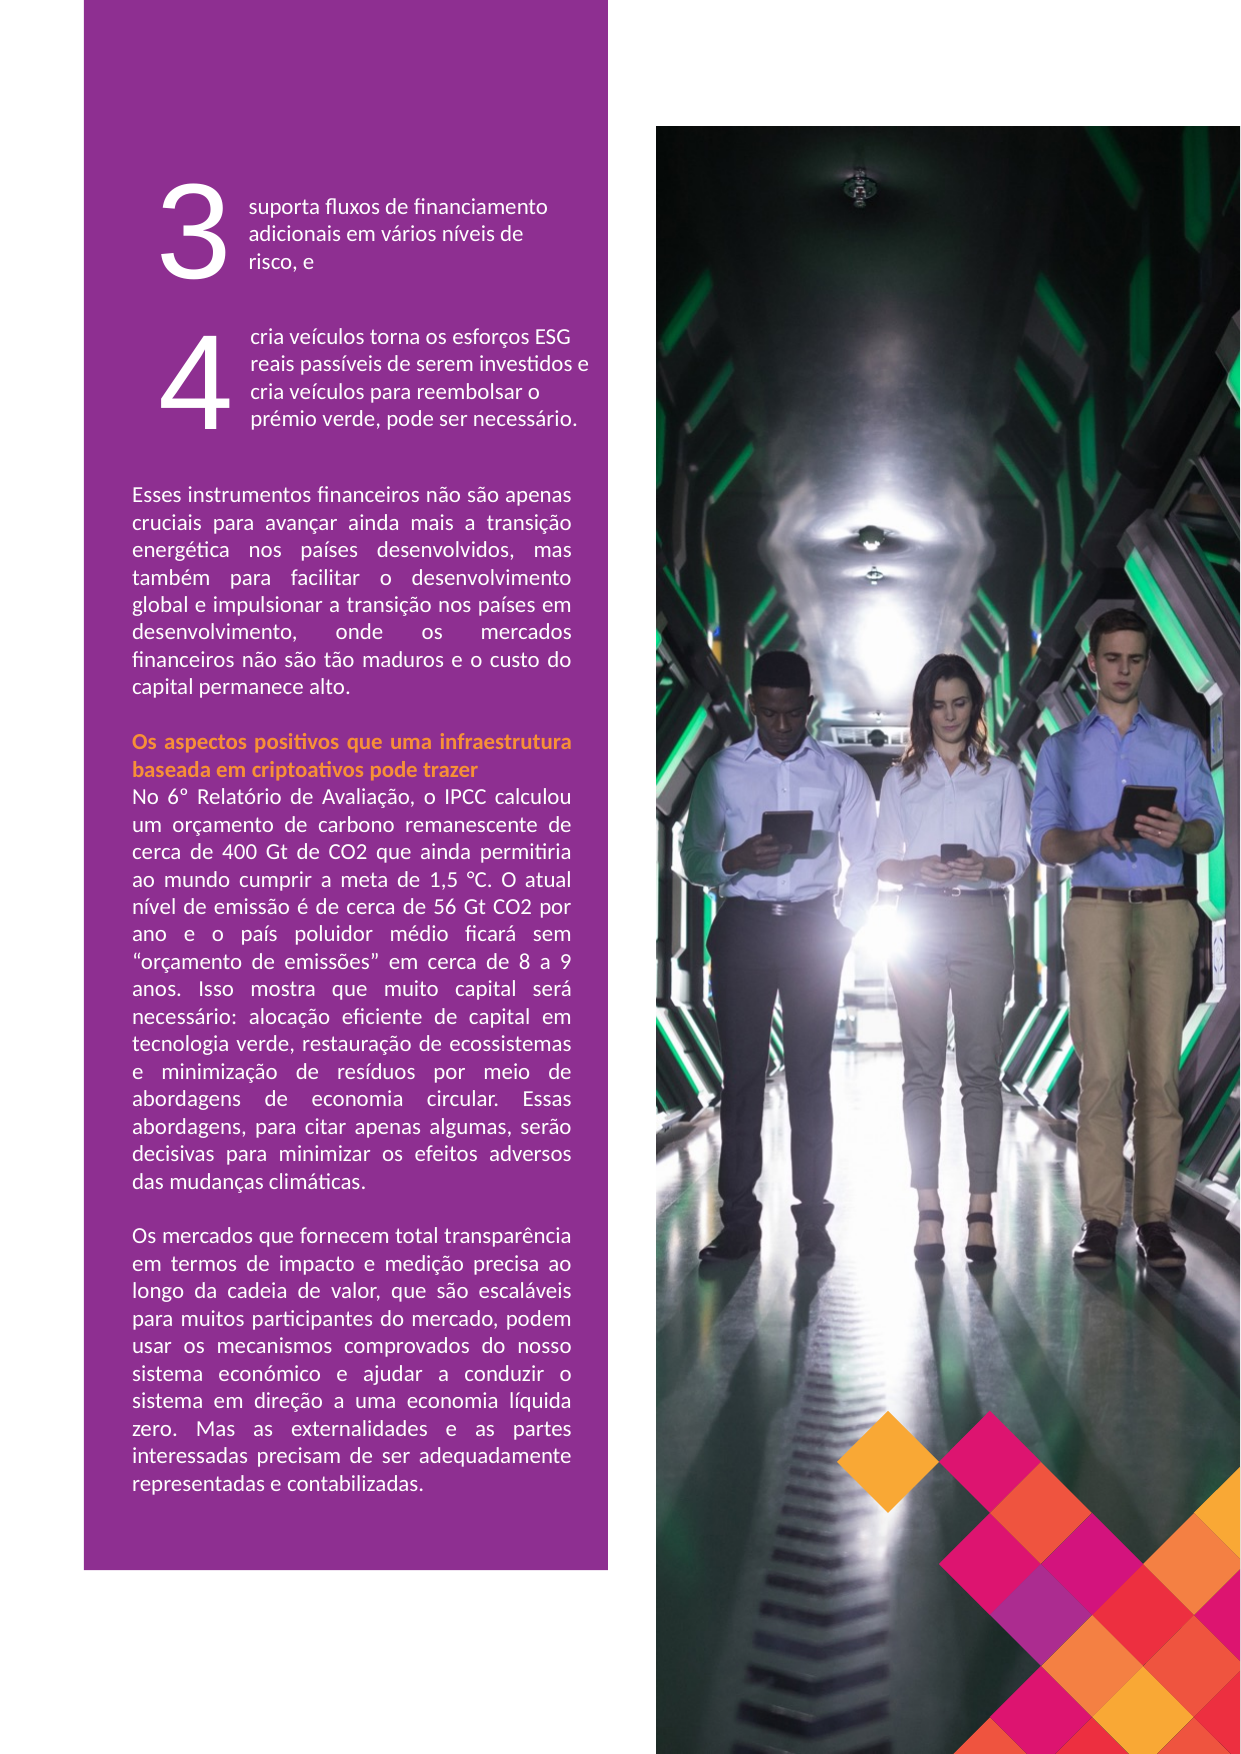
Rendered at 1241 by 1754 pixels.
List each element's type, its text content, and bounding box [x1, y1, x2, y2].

picture [656, 126, 1241, 1754]
text_box suporta fluxos de financiamento adicionais em vários níveis de risco, e [249, 183, 588, 264]
text_box Esses instrumentos financeiros não são apenas cruciais para avançar ainda mais a transição energética nos países desenvolvidos, mas também para facilitar o desenvolvimento global e impulsionar a transição nos países em desenvolvimento, onde os mercados financeiros não são tão maduros e o custo do capital permanece alto. Os aspectos positivos que uma infraestrutura baseada em criptoativos pode trazer No 6º Relatório de Avaliação, o IPCC calculou um orçamento de carbono remanescente de cerca de 400 Gt de CO2 que ainda permitiria ao mundo cumprir a meta de 1,5 °C. O atual nível de emissão é de cerca de 56 Gt CO2 por ano e o país poluidor médio ficará sem “orçamento de emissões” em cerca de 8 a 9 anos. Isso mostra que muito capital será necessário: alocação eficiente de capital em tecnologia verde, restauração de ecossistemas e minimização de resíduos por meio de abordagens de economia circular. Essas abordagens, para citar apenas algumas, serão decisivas para minimizar os efeitos adversos das mudanças climáticas. Os mercados que fornecem total transparência em termos de impacto e medição precisa ao longo da cadeia de valor, que são escaláveis para muitos participantes do mercado, podem usar os mecanismos comprovados do nosso sistema económico e ajudar a conduzir o sistema em direção a uma economia líquida zero. Mas as externalidades e as partes interessadas precisam de ser adequadamente representadas e contabilizadas. [117, 472, 588, 1503]
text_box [851, 1410, 1241, 1754]
text_box cria veículos torna os esforços ESG reais passíveis de serem investidos e cria veículos para reembolsar o prémio verde, pode ser necessário. [251, 313, 610, 446]
text_box 4 [143, 287, 251, 465]
text_box 3 [141, 136, 249, 314]
